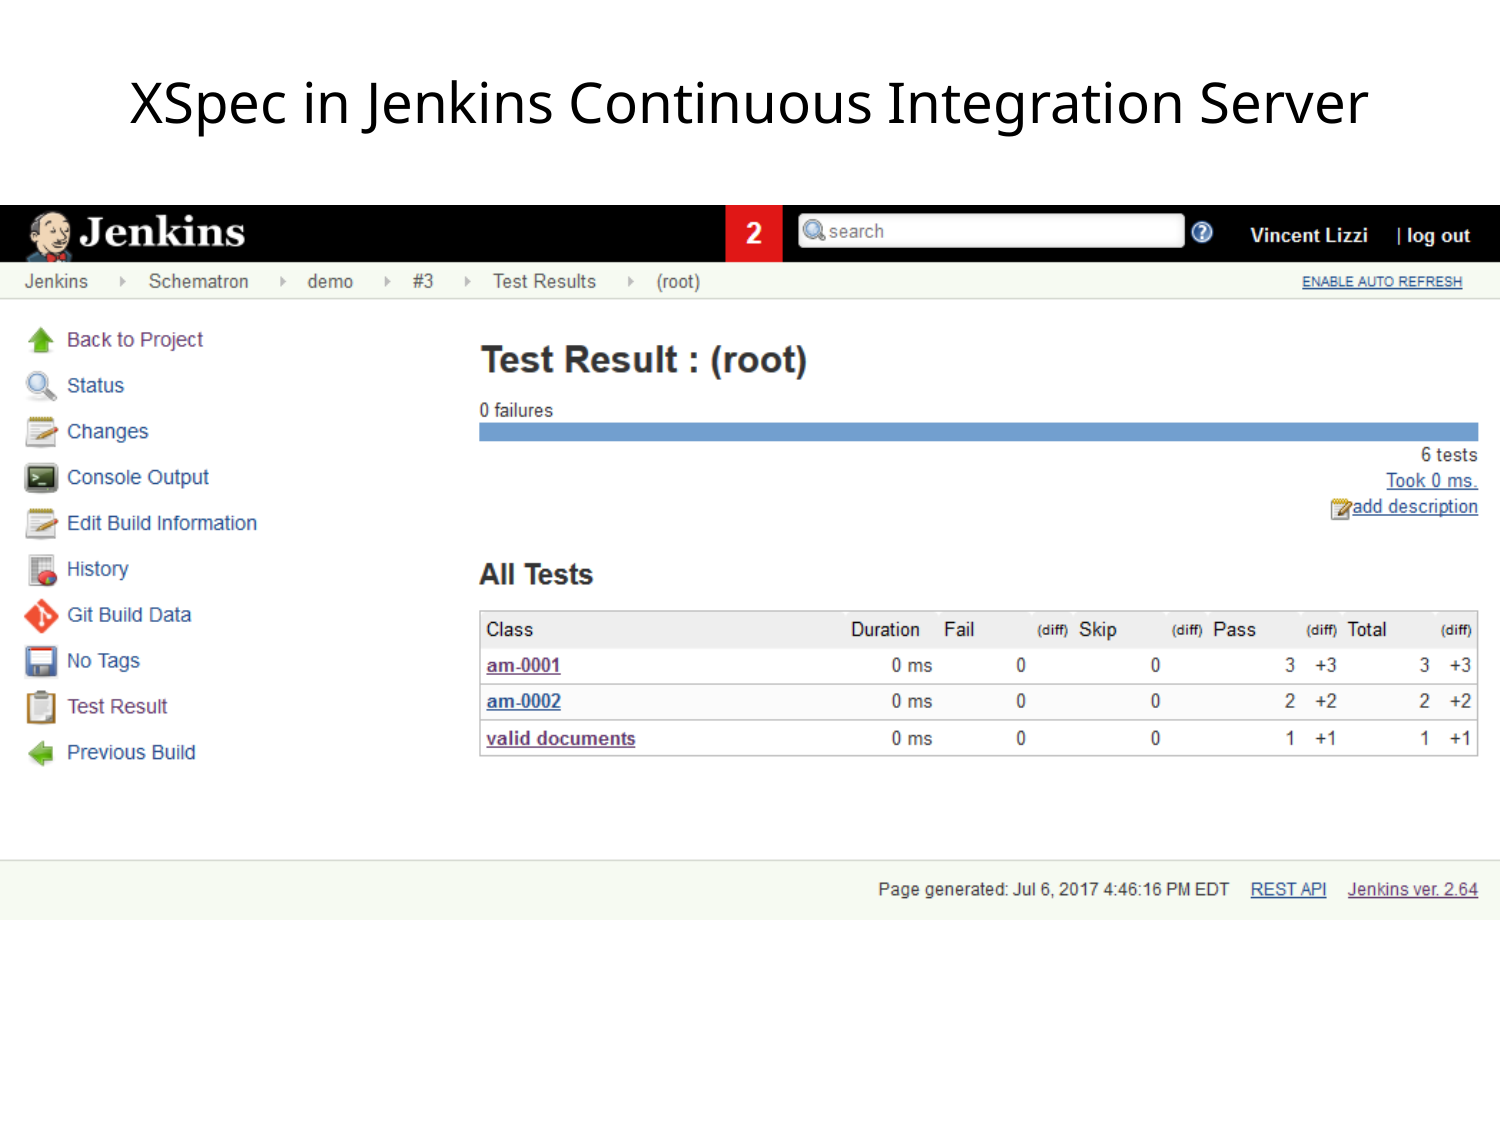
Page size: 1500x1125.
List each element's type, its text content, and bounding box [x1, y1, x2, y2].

picture [0, 205, 1500, 920]
title XSpec in Jenkins Continuous Integration Server [103, 59, 1397, 150]
